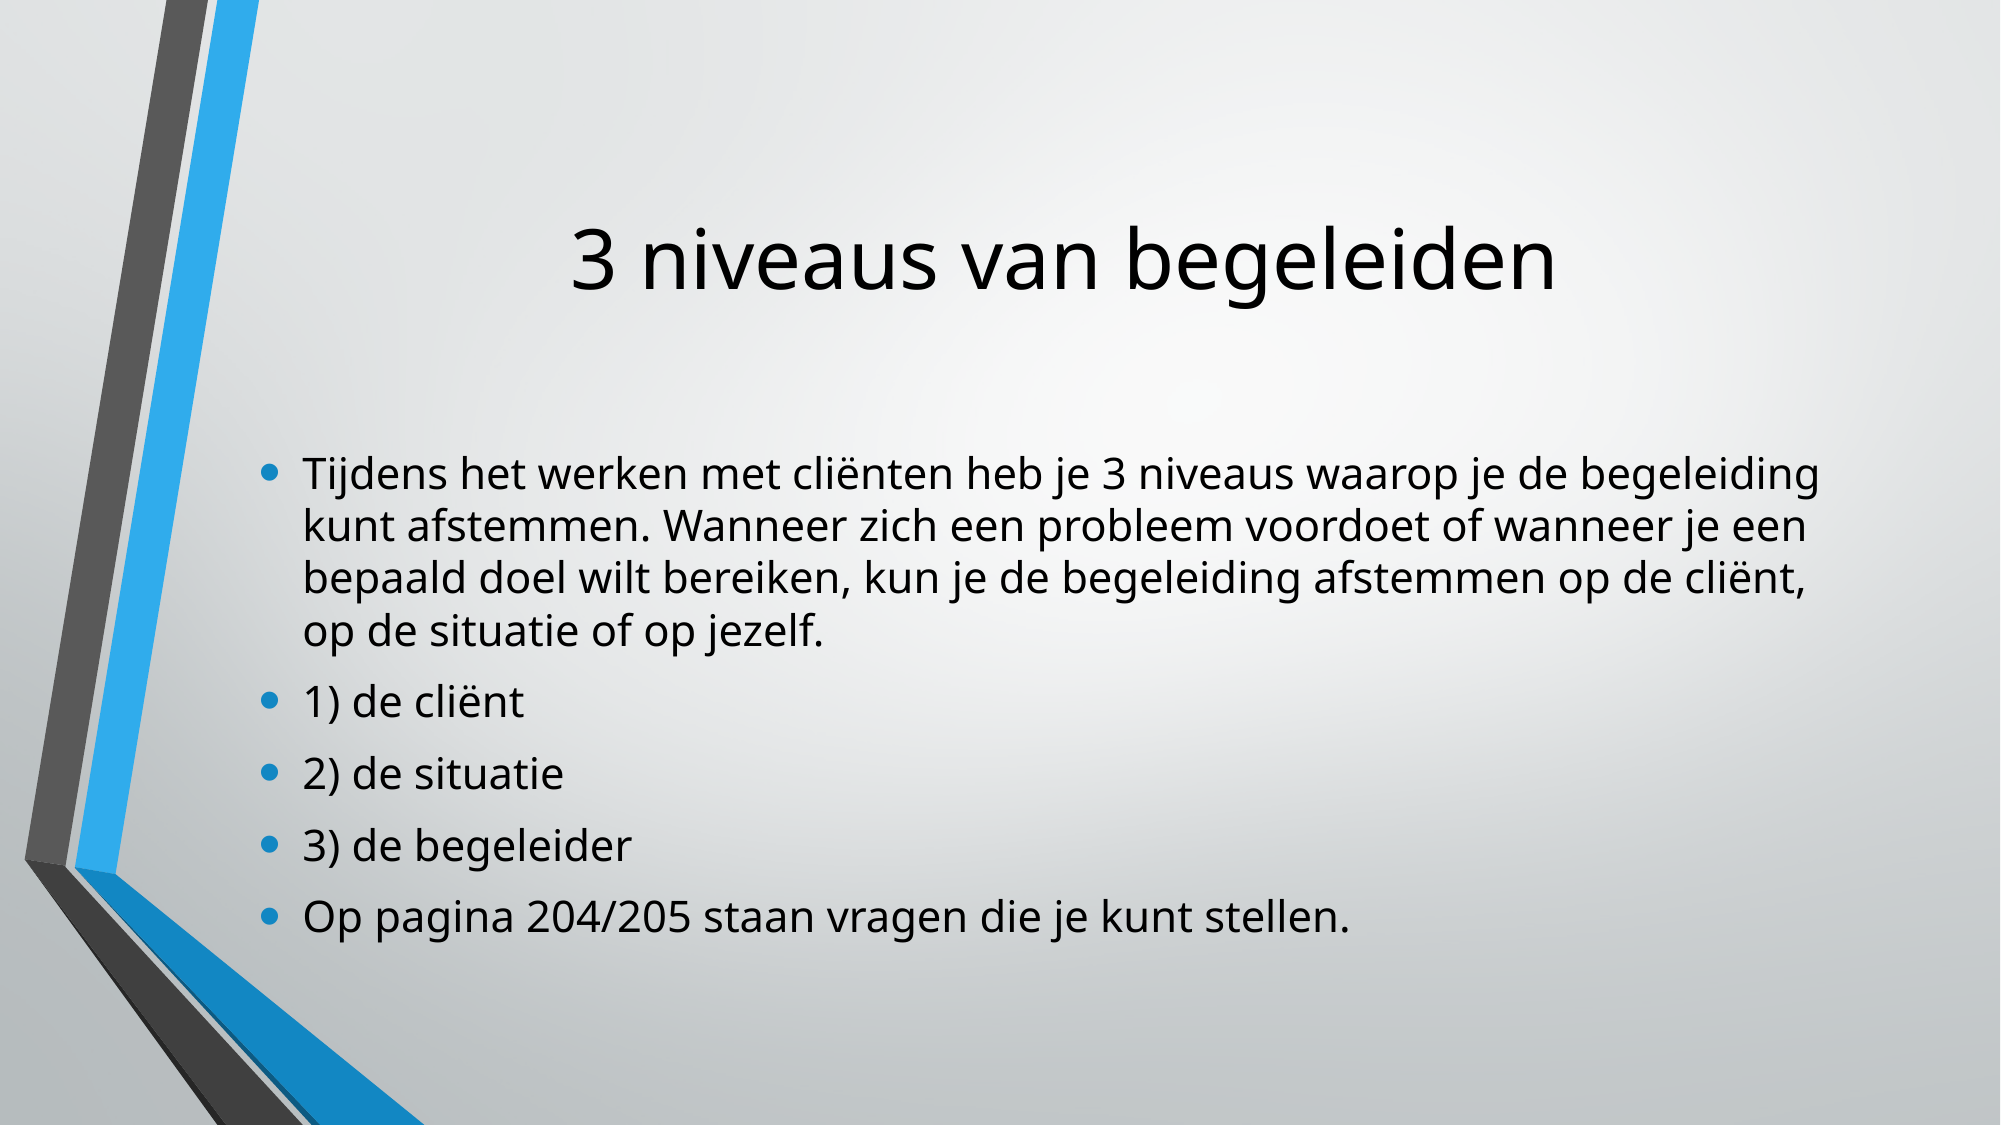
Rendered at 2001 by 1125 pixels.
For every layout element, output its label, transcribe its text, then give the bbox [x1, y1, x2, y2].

list Tijdens het werken met cliënten heb je 3 niveaus waarop je de begeleiding kunt afstemmen. Wanneer zich een probleem voordoet of wanneer je een bepaald doel wilt bereiken, kun je de begeleiding afstemmen op de cliënt, op de situatie of op jezelf. 1) de cliënt 2) de situatie 3) de begeleider Op pagina 204/205 staan vragen die je kunt stellen. [243, 437, 1887, 950]
title 3 niveaus van begeleiden [243, 112, 1887, 400]
